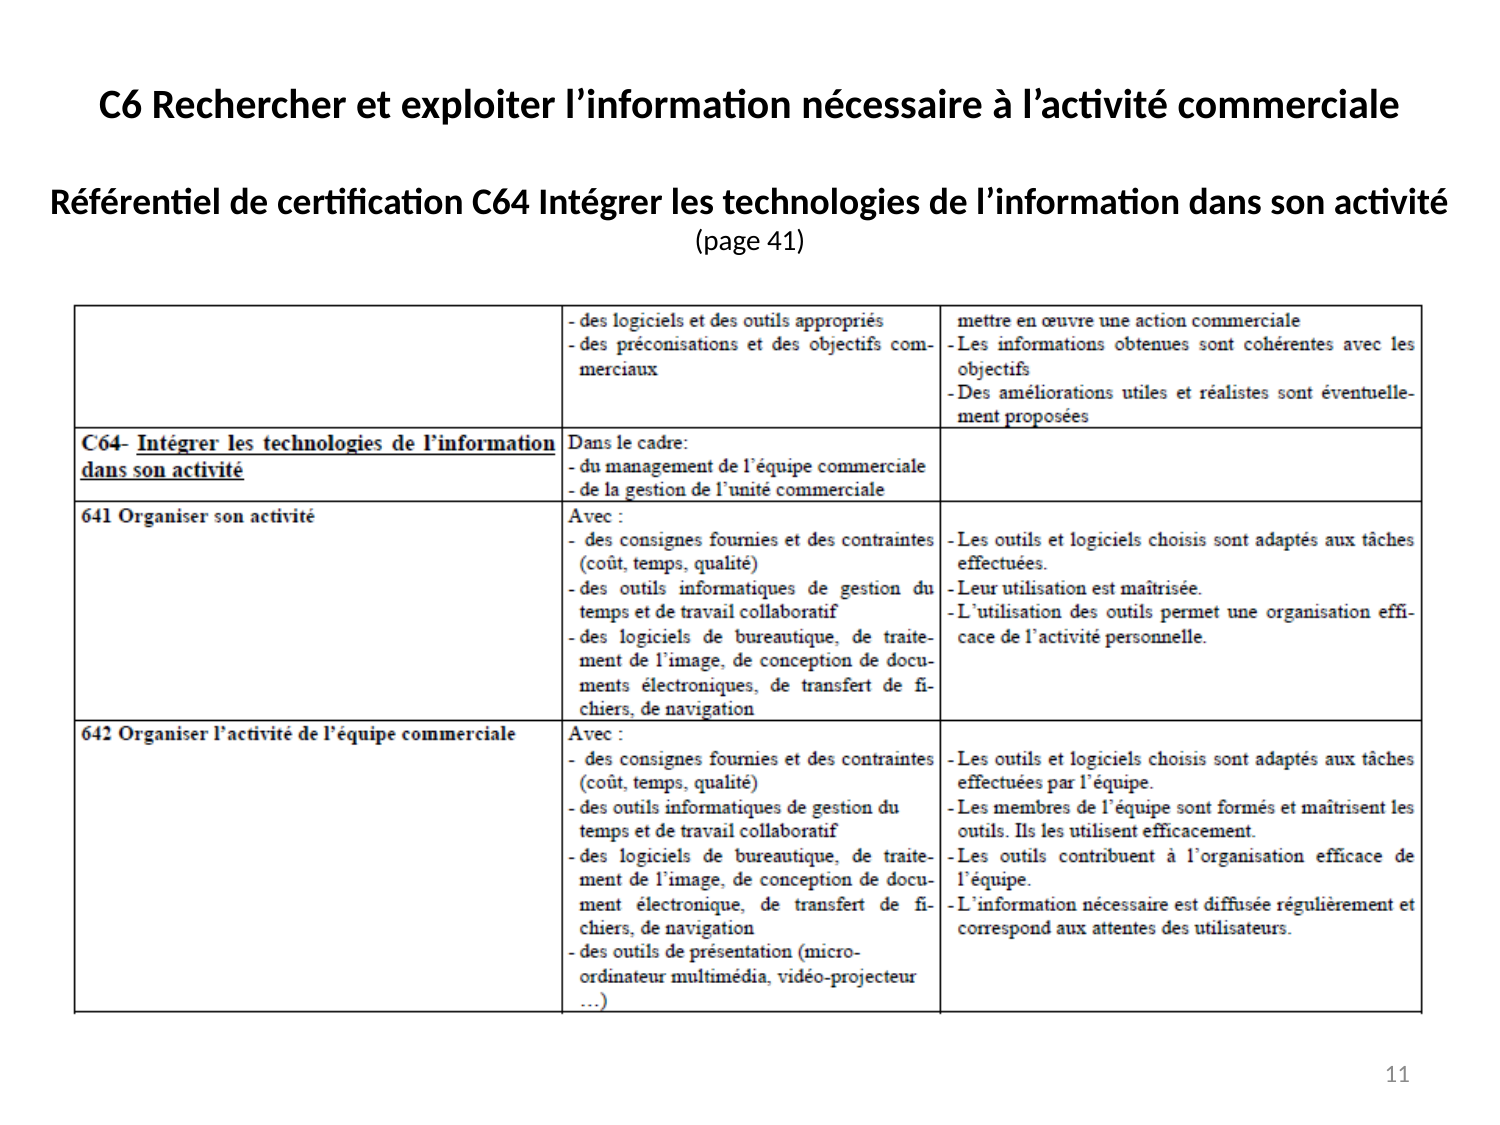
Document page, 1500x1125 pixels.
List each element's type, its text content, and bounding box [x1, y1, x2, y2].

text_box C6 Rechercher et exploiter l’information nécessaire à l’activité commerciale Référentiel de certification C64 Intégrer les technologies de l’information dans son activité (page 41) [29, 66, 1471, 268]
slide_number 11 [1074, 1042, 1425, 1103]
picture [70, 302, 1430, 1019]
